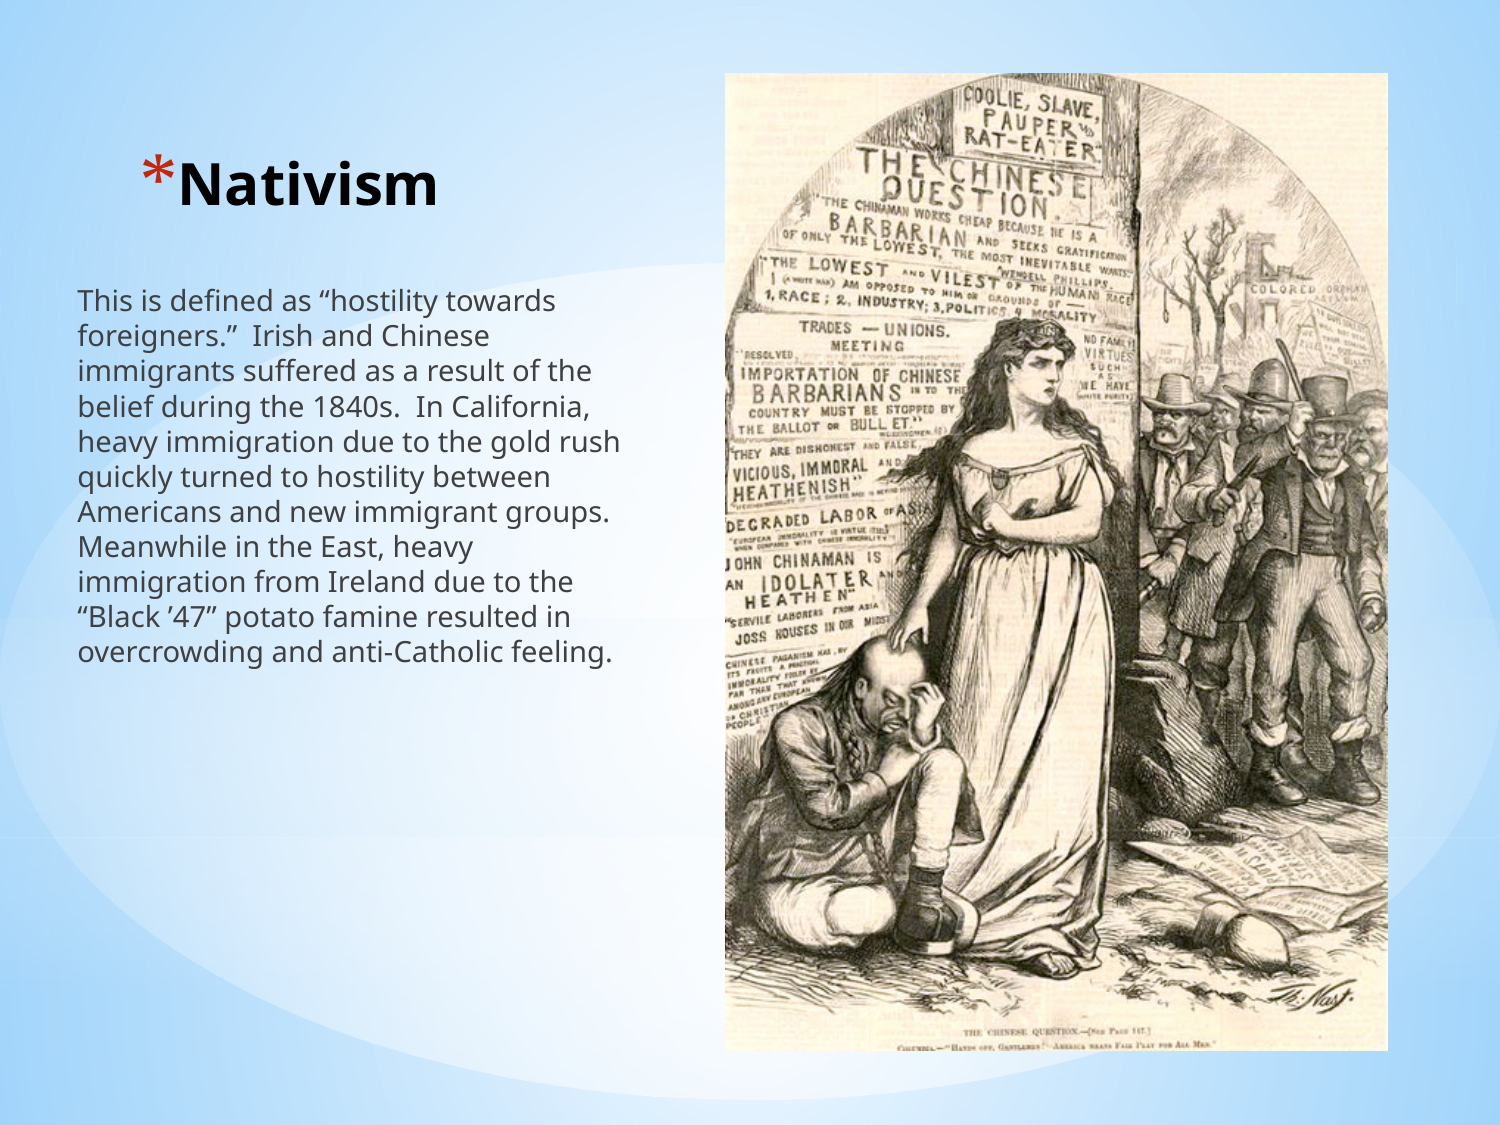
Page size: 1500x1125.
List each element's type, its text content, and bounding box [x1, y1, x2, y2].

title Nativism [125, 99, 463, 225]
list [724, 72, 1388, 1051]
list This is defined as “hostility towards foreigners.” Irish and Chinese immigrants suffered as a result of the belief during the 1840s. In California, heavy immigration due to the gold rush quickly turned to hostility between Americans and new immigrant groups. Meanwhile in the East, heavy immigration from Ireland due to the “Black ’47” potato famine resulted in overcrowding and anti-Catholic feeling. [62, 275, 650, 925]
